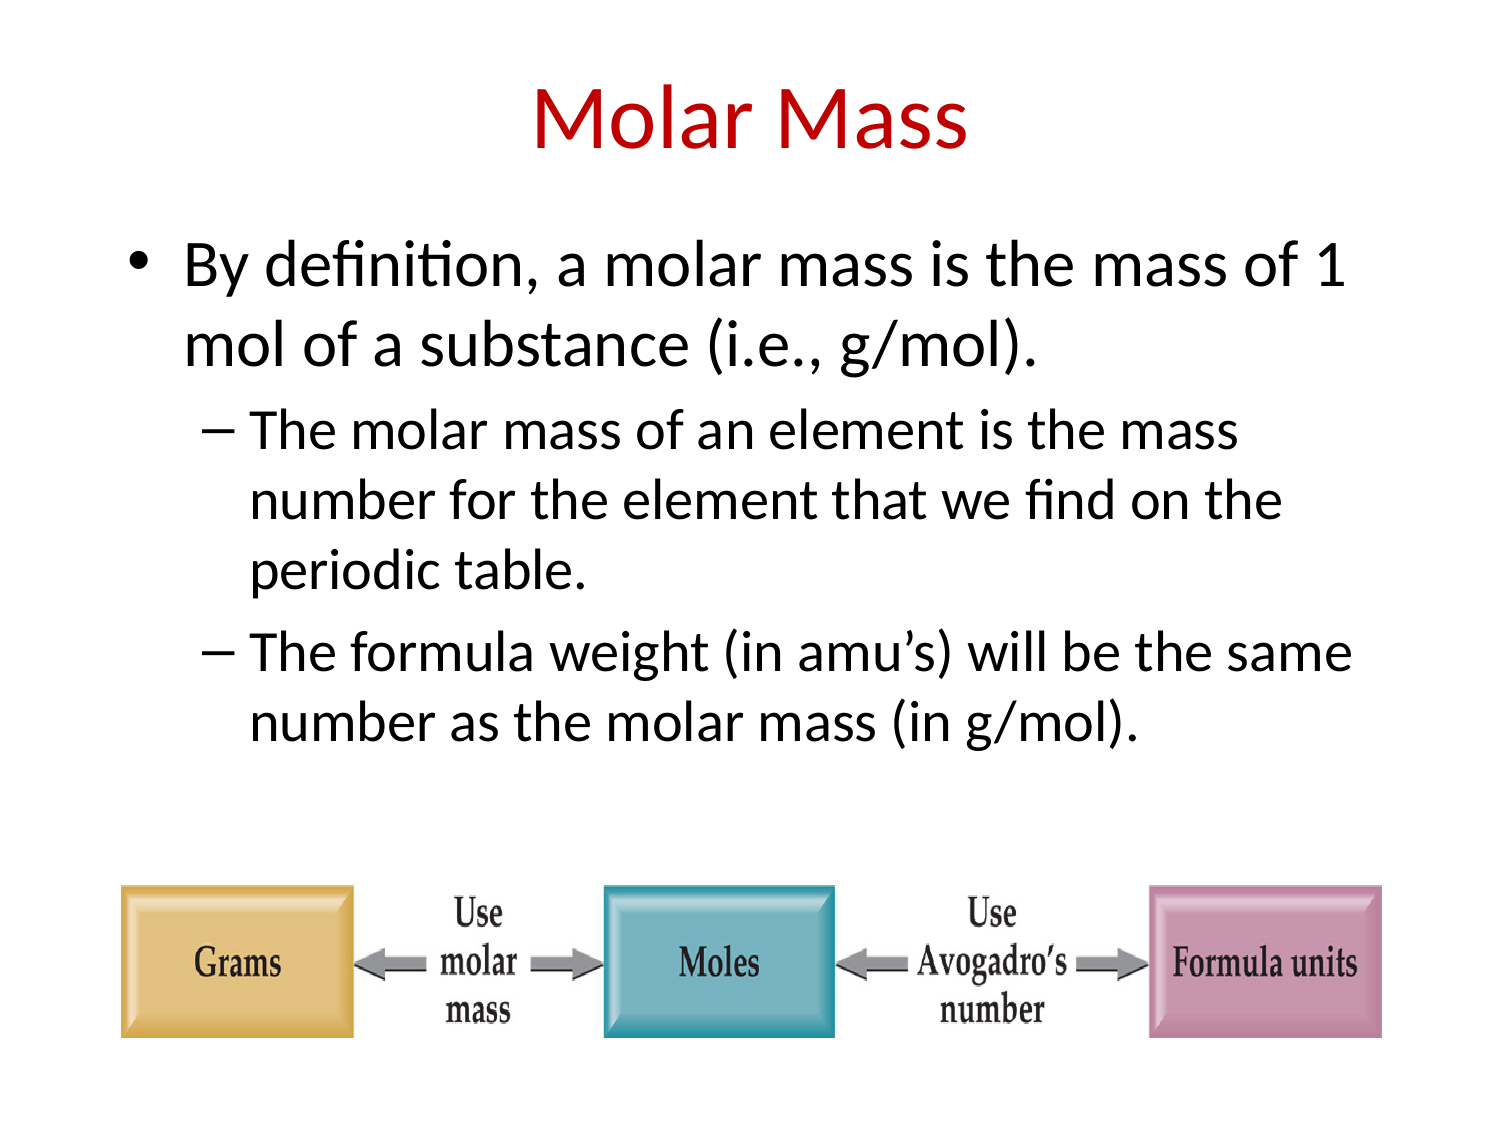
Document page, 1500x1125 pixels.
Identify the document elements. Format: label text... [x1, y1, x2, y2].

text_box Molar Mass [0, 50, 1500, 238]
text_box By definition, a molar mass is the mass of 1 mol of a substance (i.e., g/mol). The molar mass of an element is the mass number for the element that we find on the periodic table. The formula weight (in amu’s) will be the same number as the molar mass (in g/mol). [112, 212, 1388, 871]
picture [111, 871, 1390, 1038]
